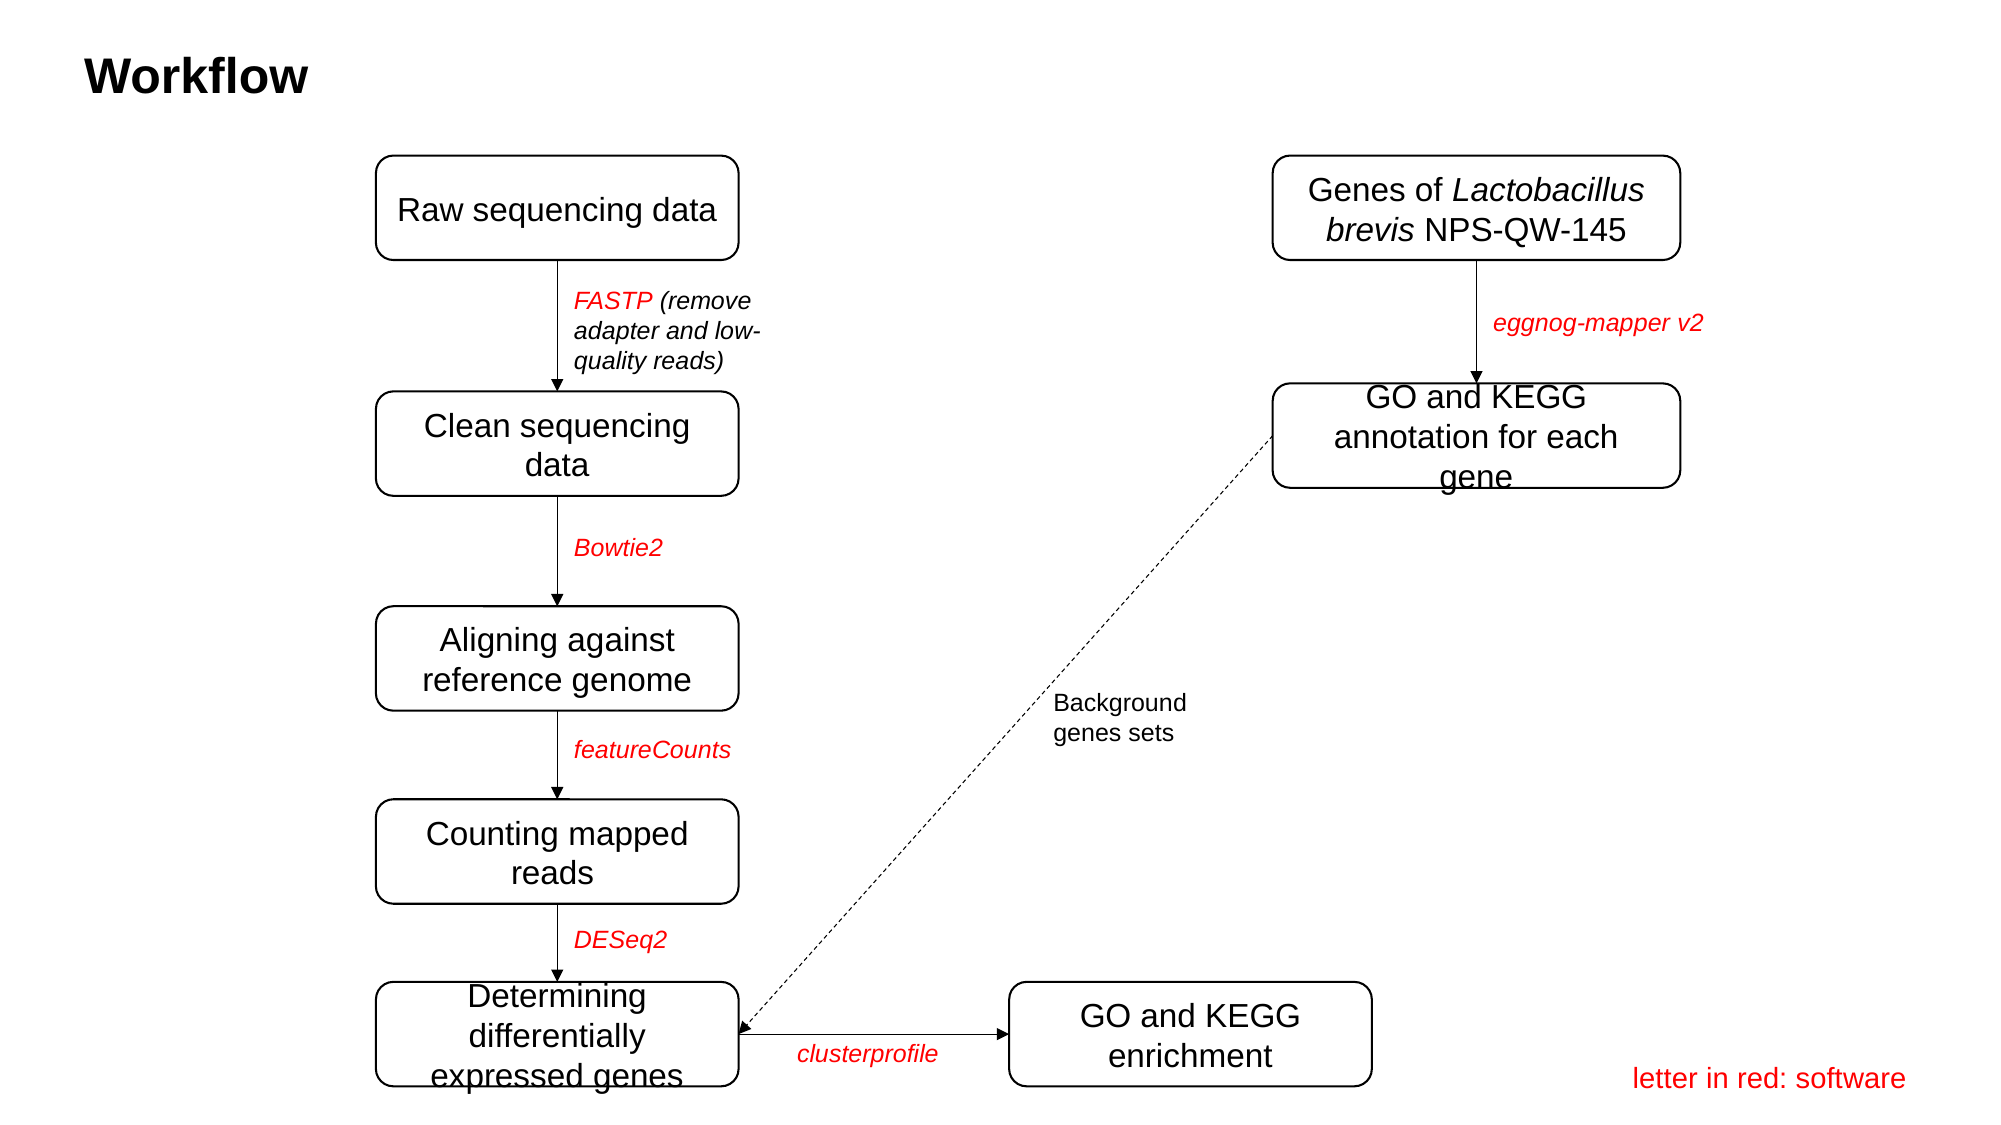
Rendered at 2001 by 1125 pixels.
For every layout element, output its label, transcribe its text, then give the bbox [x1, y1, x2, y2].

text_box Raw sequencing data [374, 154, 740, 262]
text_box Bowtie2 [559, 524, 738, 569]
text_box Clean sequencing data [374, 390, 740, 497]
text_box letter in red: software [1617, 1052, 1922, 1103]
text_box eggnog-mapper v2 [1478, 299, 1735, 344]
text_box Aligning against reference genome [374, 605, 738, 712]
text_box GO and KEGG enrichment [1009, 980, 1373, 1088]
text_box Determining differentially expressed genes [374, 980, 740, 1088]
text_box clusterprofile [782, 1035, 1039, 1075]
text_box GO and KEGG annotation for each gene [1271, 382, 1682, 489]
text_box FASTP (remove adapter and low-quality reads) [559, 277, 816, 382]
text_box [738, 435, 1273, 1035]
text_box Genes of Lactobacillus brevis NPS-QW-145 [1271, 154, 1682, 262]
text_box DESeq2 [559, 916, 738, 962]
text_box featureCounts [559, 726, 738, 772]
text_box Counting mapped reads [374, 798, 738, 905]
text_box Workflow [69, 36, 324, 111]
